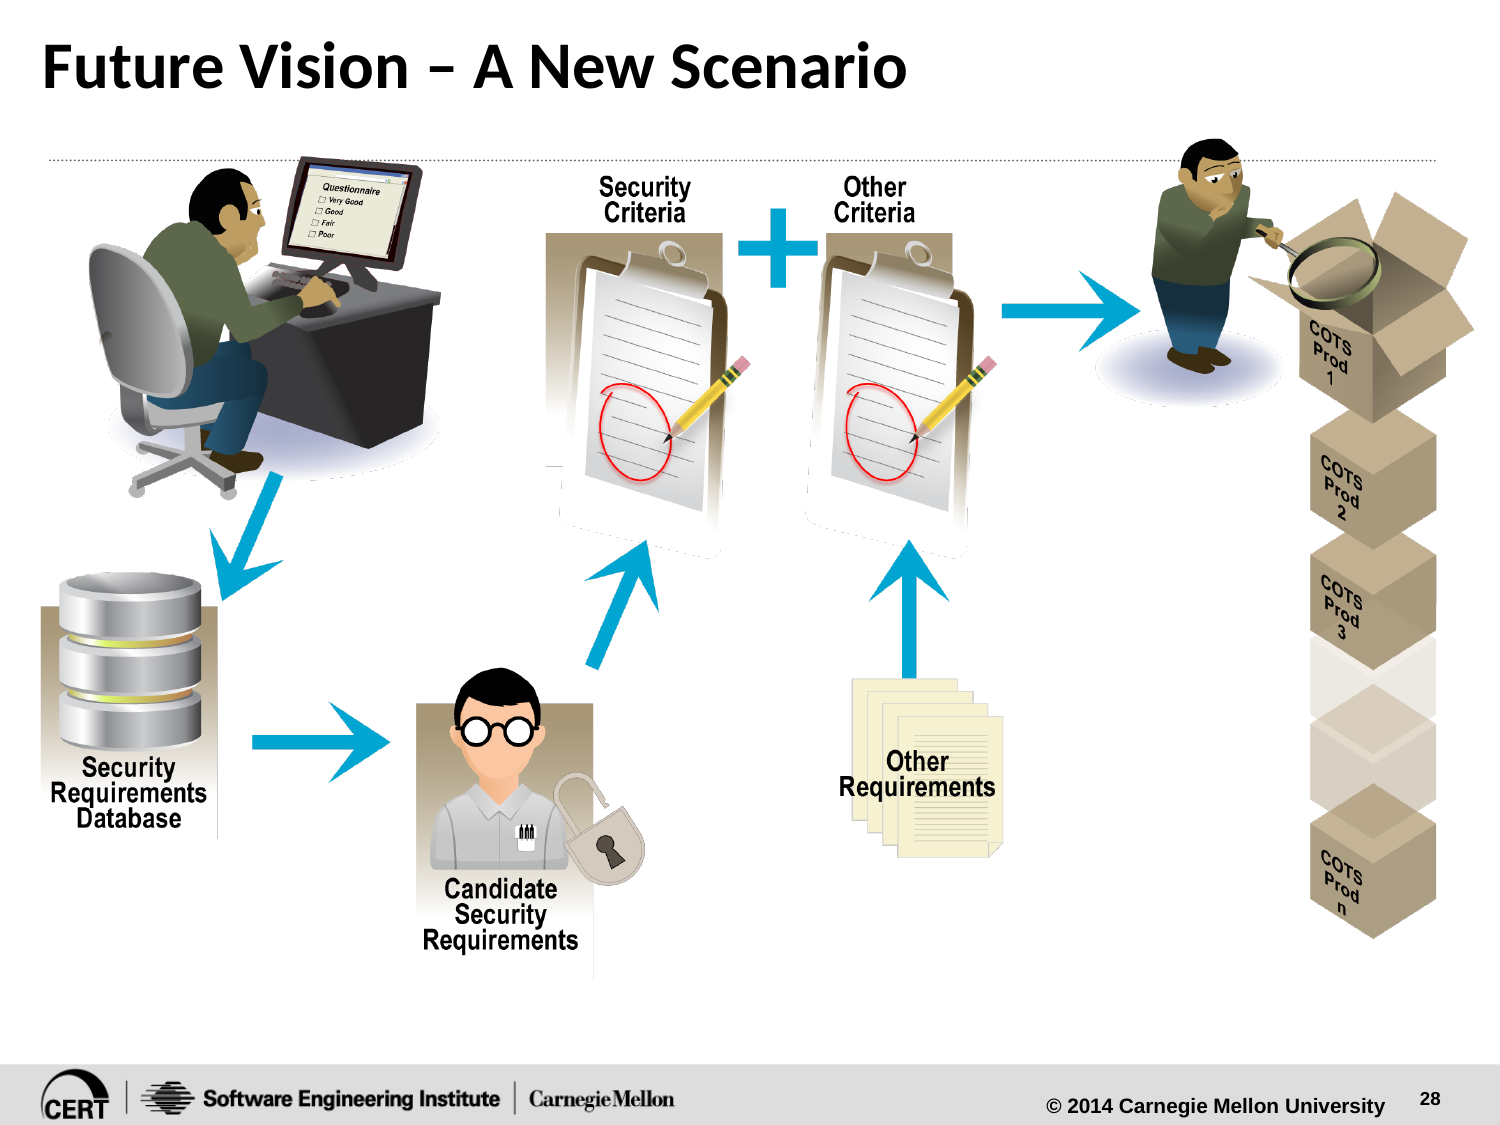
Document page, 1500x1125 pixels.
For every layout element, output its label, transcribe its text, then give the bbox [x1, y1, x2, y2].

title Future Vision – A New Scenario [42, 37, 1434, 135]
picture [24, 1065, 688, 1125]
picture [37, 137, 1476, 982]
